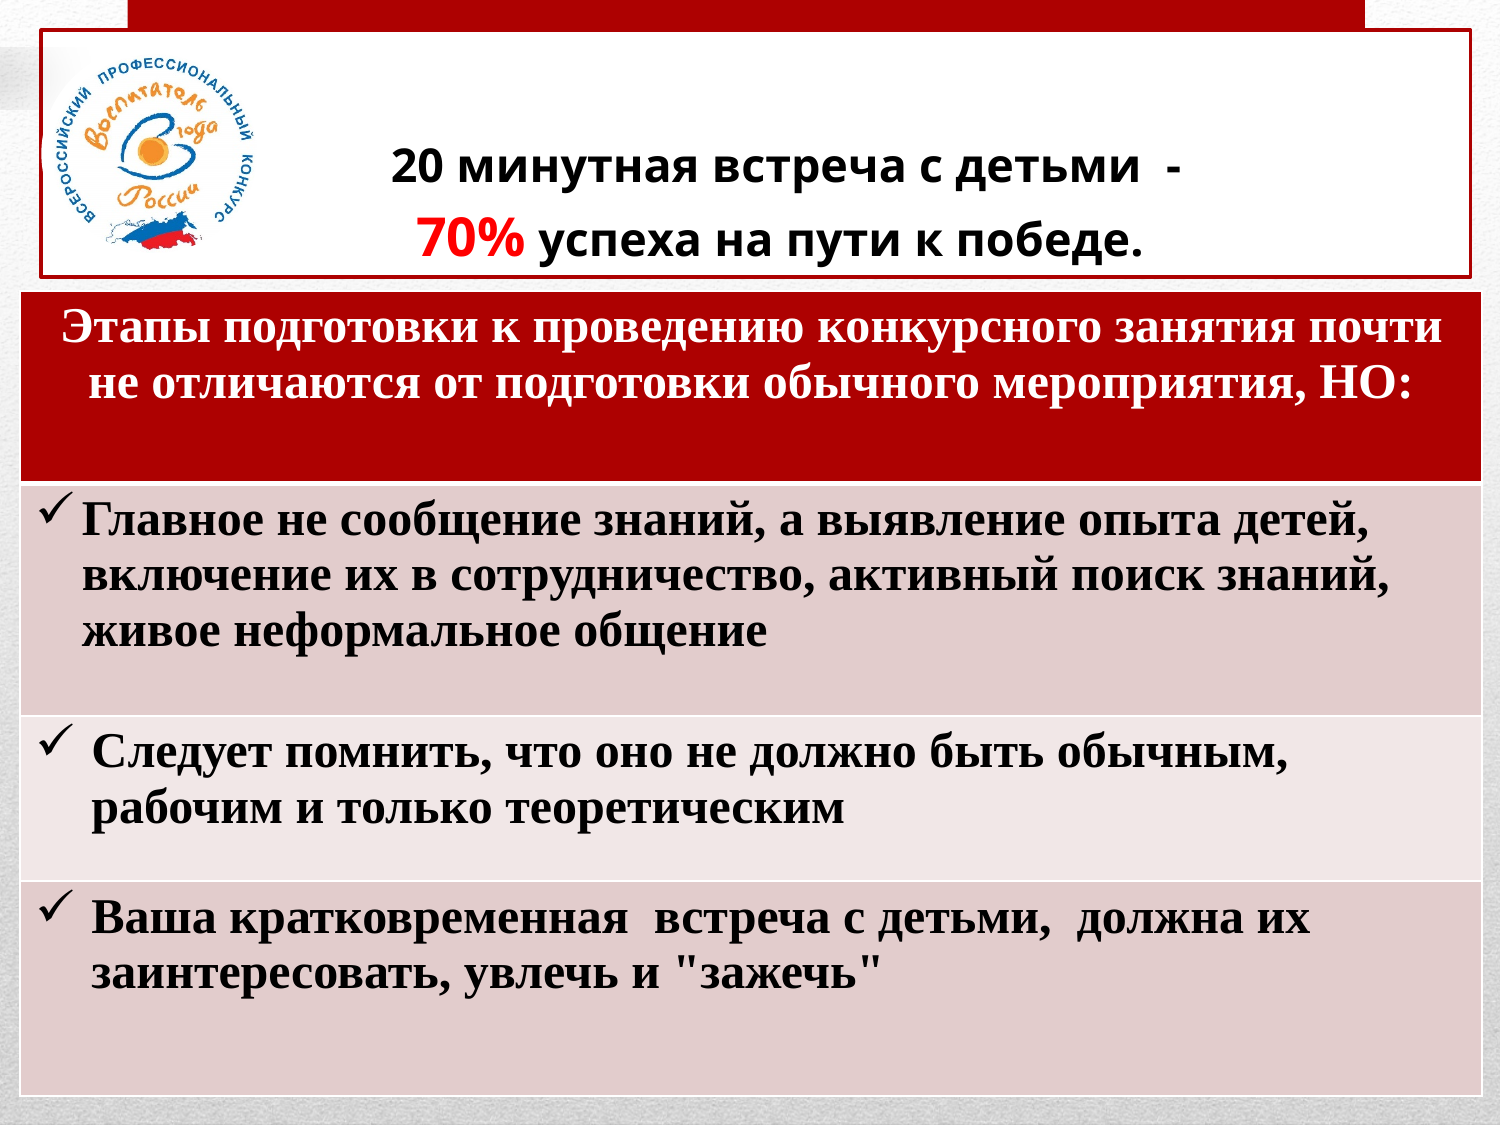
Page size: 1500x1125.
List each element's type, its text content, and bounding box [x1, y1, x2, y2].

table_cell Следует помнить, что оно не должно быть обычным, рабочим и только теоретическим [21, 717, 1481, 880]
picture [45, 48, 264, 259]
table_cell Ваша кратковременная встреча с детьми, должна их заинтересовать, увлечь и "зажечь" [21, 882, 1481, 1095]
table_header Этапы подготовки к проведению конкурсного занятия почти не отличаются от подготовки обычного мероприятия, НО: [21, 292, 1481, 481]
table_cell Главное не сообщение знаний, а выявление опыта детей, включение их в сотрудничество, активный поиск знаний, живое неформальное общение [21, 486, 1481, 715]
list 20 минутная встреча с детьми - 70% успеха на пути к победе. [39, 28, 1472, 279]
